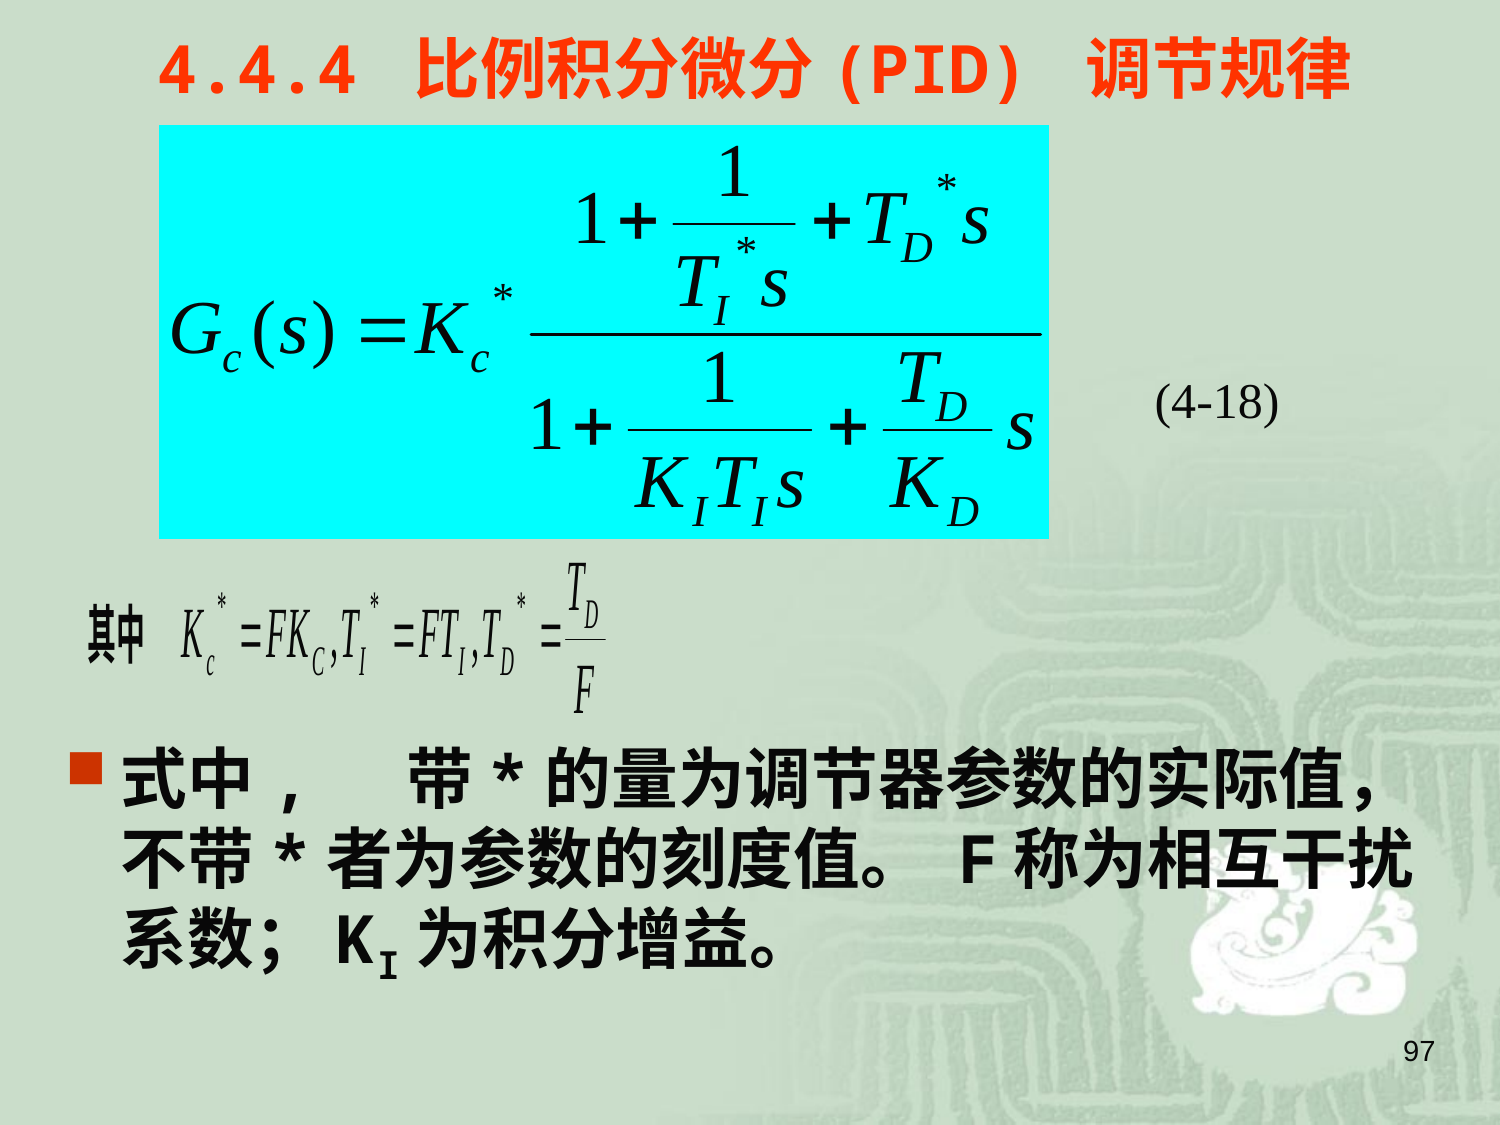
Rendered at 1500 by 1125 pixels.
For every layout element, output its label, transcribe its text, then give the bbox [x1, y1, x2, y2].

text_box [87, 537, 1282, 732]
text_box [159, 125, 1049, 535]
text_box 4.4.4 比例积分微分(PID) 调节规律 [142, 19, 1383, 114]
slide_number 97 [1074, 1024, 1451, 1103]
picture [0, 0, 1500, 1125]
text_box (4-18) [1139, 361, 1295, 437]
list 式中, 带*的量为调节器参数的实际值，不带*者为参数的刻度值。 F称为相互干扰系数；KI为积分增益。 [49, 262, 1451, 1001]
